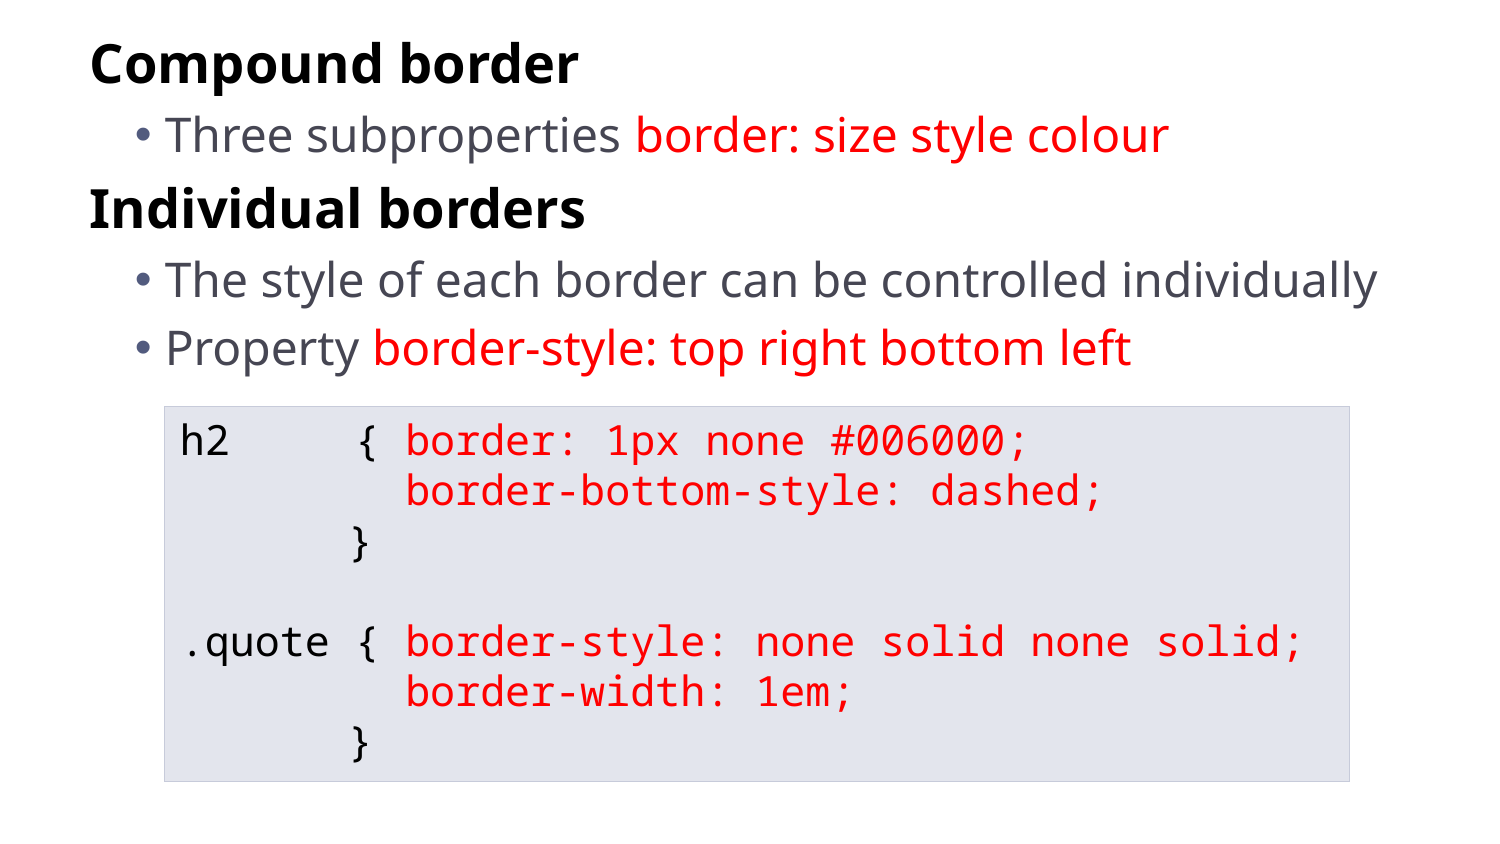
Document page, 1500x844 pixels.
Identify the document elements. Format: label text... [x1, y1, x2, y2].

list Compound border Three subproperties border: size style colour Individual borders The style of each border can be controlled individually Property border-style: top right bottom left [75, 21, 1475, 835]
text_box h2 { border: 1px none #006000; border-bottom-style: dashed; } .quote { border-style: none solid none solid; border-width: 1em; } [164, 406, 1350, 782]
